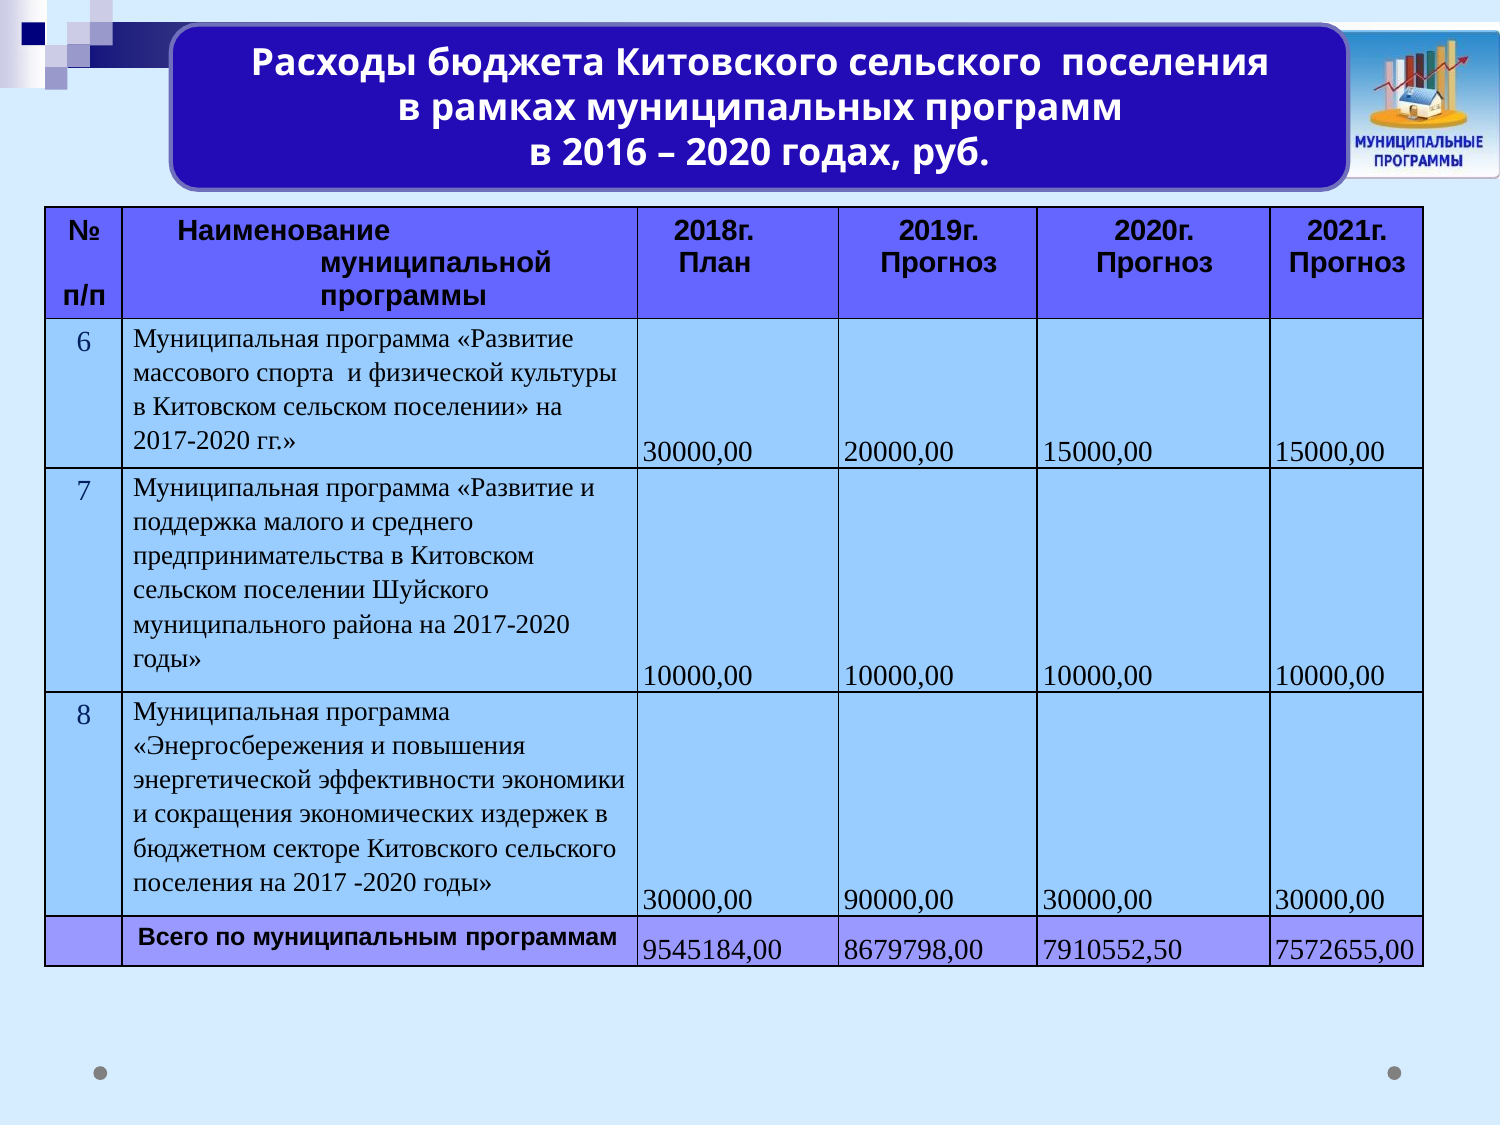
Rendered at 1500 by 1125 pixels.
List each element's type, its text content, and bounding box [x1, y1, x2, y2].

table_header 2018г. План [638, 208, 838, 318]
table_cell 10000,00 [839, 469, 1036, 691]
table_header 2019г. Прогноз [839, 208, 1036, 318]
table_cell 30000,00 [638, 693, 838, 915]
table_cell 9545184,00 [638, 917, 838, 965]
table_cell 15000,00 [1271, 319, 1422, 467]
table_cell 10000,00 [1271, 469, 1422, 691]
table_cell 30000,00 [1038, 693, 1269, 915]
table_cell 30000,00 [638, 319, 838, 467]
table_cell 10000,00 [638, 469, 838, 691]
table_cell 90000,00 [839, 693, 1036, 915]
text_box [67, 22, 89, 44]
text_box [45, 67, 68, 90]
table_header Наименование муниципальной программы [123, 208, 637, 318]
table_header № п/п [46, 208, 121, 318]
table_cell 8679798,00 [839, 917, 1036, 965]
table_cell 30000,00 [1271, 693, 1422, 915]
table_cell Муниципальная программа «Энергосбережения и повышения энергетической эффективности экономики и сокращения экономических издержек в бюджетном секторе Китовского сельского поселения на 2017 -2020 годы» [123, 693, 637, 915]
table_cell Муниципальная программа «Развитие и поддержка малого и среднего предпринимательства в Китовском сельском поселении Шуйского муниципального района на 2017-2020 годы» [123, 469, 637, 691]
table_cell 7910552,50 [1038, 917, 1269, 965]
table_cell 7572655,00 [1271, 917, 1422, 965]
table_cell 10000,00 [1038, 469, 1269, 691]
table_header 2020г. Прогноз [1038, 208, 1269, 318]
table_cell [46, 917, 121, 965]
table_cell 20000,00 [839, 319, 1036, 467]
table_cell Муниципальная программа «Развитие массового спорта и физической культуры в Китовском сельском поселении» на 2017-2020 гг.» [123, 319, 637, 467]
text_box [89, 0, 113, 22]
table_cell 8 [46, 693, 121, 915]
table_cell 15000,00 [1038, 319, 1269, 467]
table_cell 7 [46, 469, 121, 691]
text_box Расходы бюджета Китовского сельского поселения в рамках муниципальных программ в 2016 – 2020 годах, руб. [248, 36, 1271, 174]
table_cell Всего по муниципальным программам [123, 917, 637, 965]
text_box [170, 24, 1349, 190]
text_box [45, 45, 67, 67]
text_box [1339, 30, 1500, 179]
table_header 2021г. Прогноз [1271, 208, 1422, 318]
text_box [90, 22, 1500, 68]
text_box [67, 44, 90, 68]
table_cell 6 [46, 319, 121, 467]
text_box [0, 0, 47, 88]
text_box [89, 22, 113, 46]
text_box [21, 22, 45, 46]
